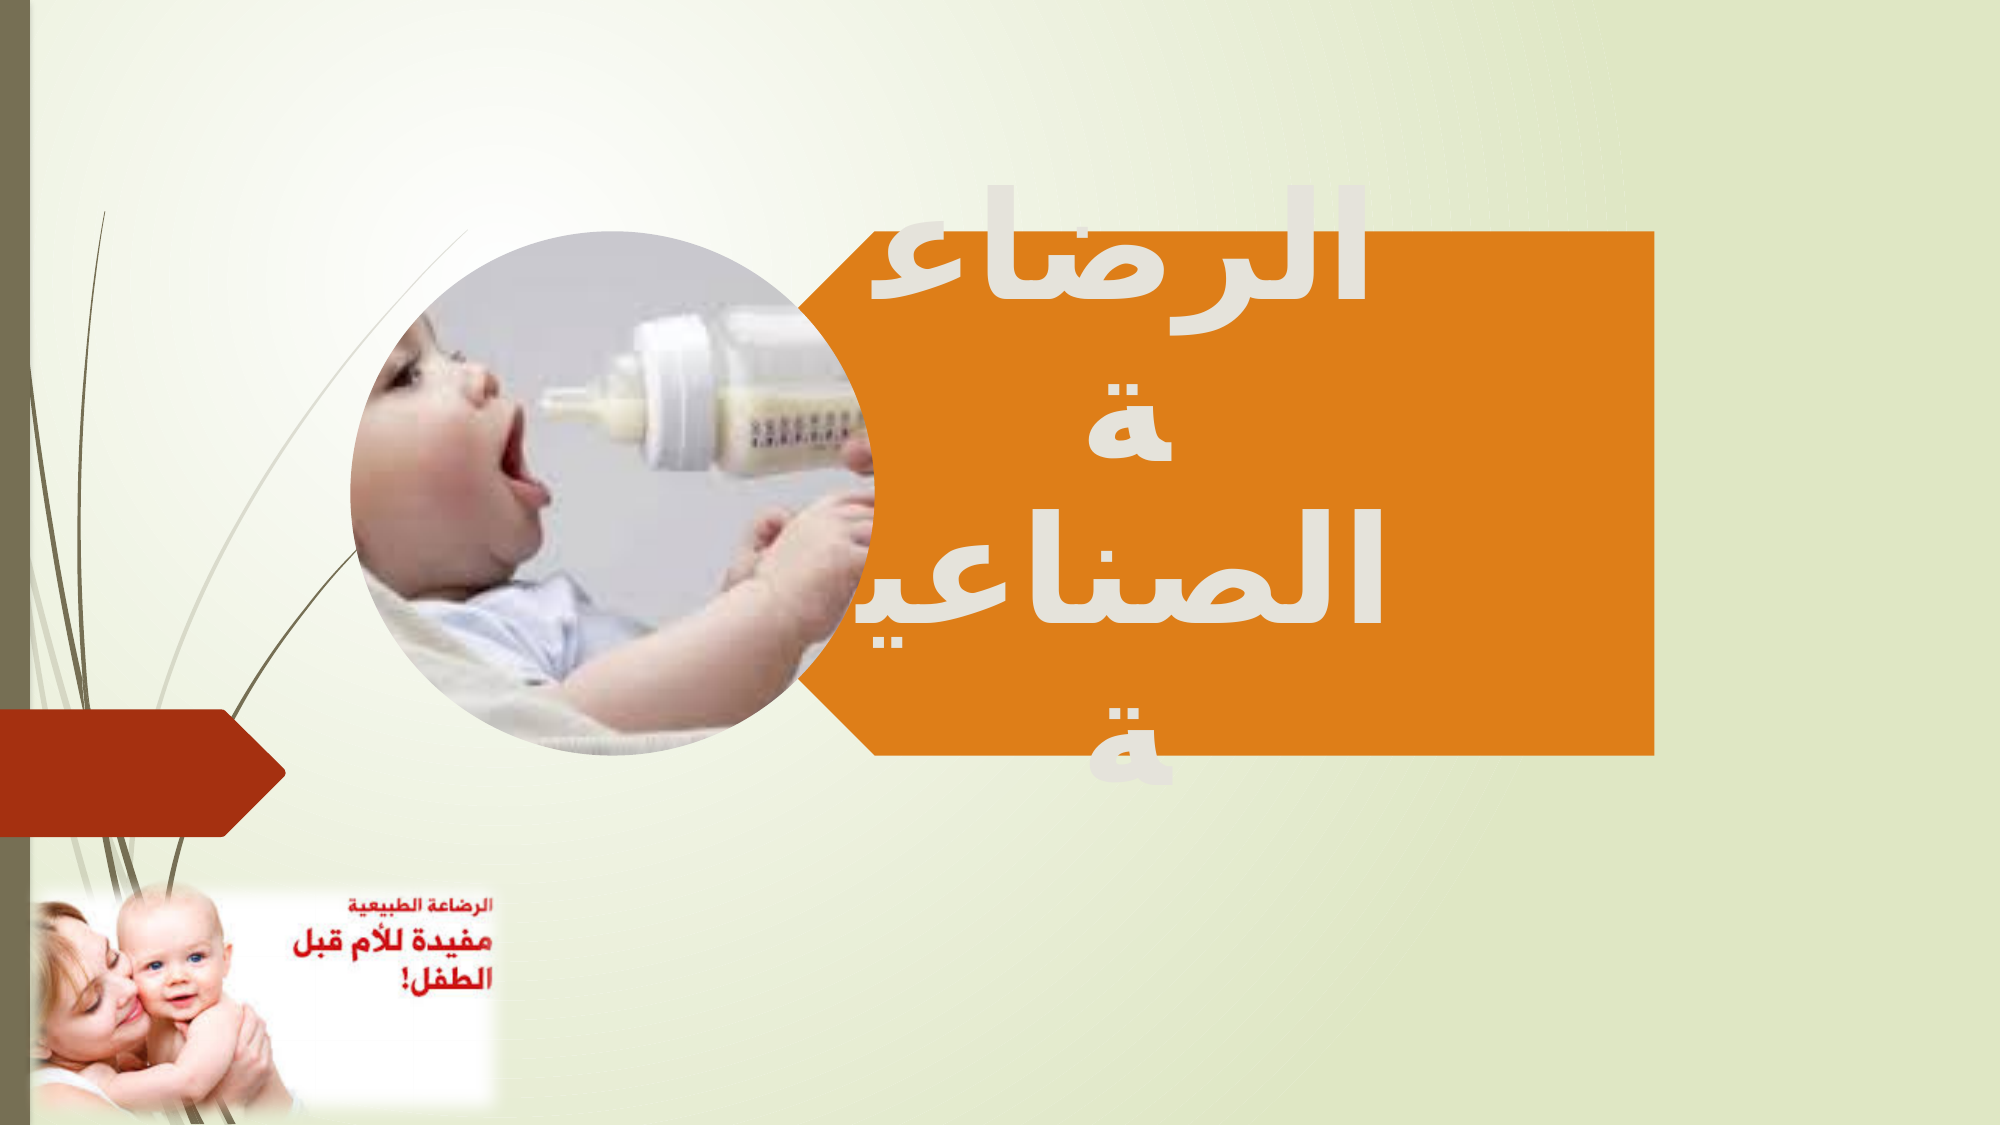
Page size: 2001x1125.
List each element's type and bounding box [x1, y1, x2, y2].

text_box [218, 48, 1786, 939]
picture [22, 873, 513, 1125]
